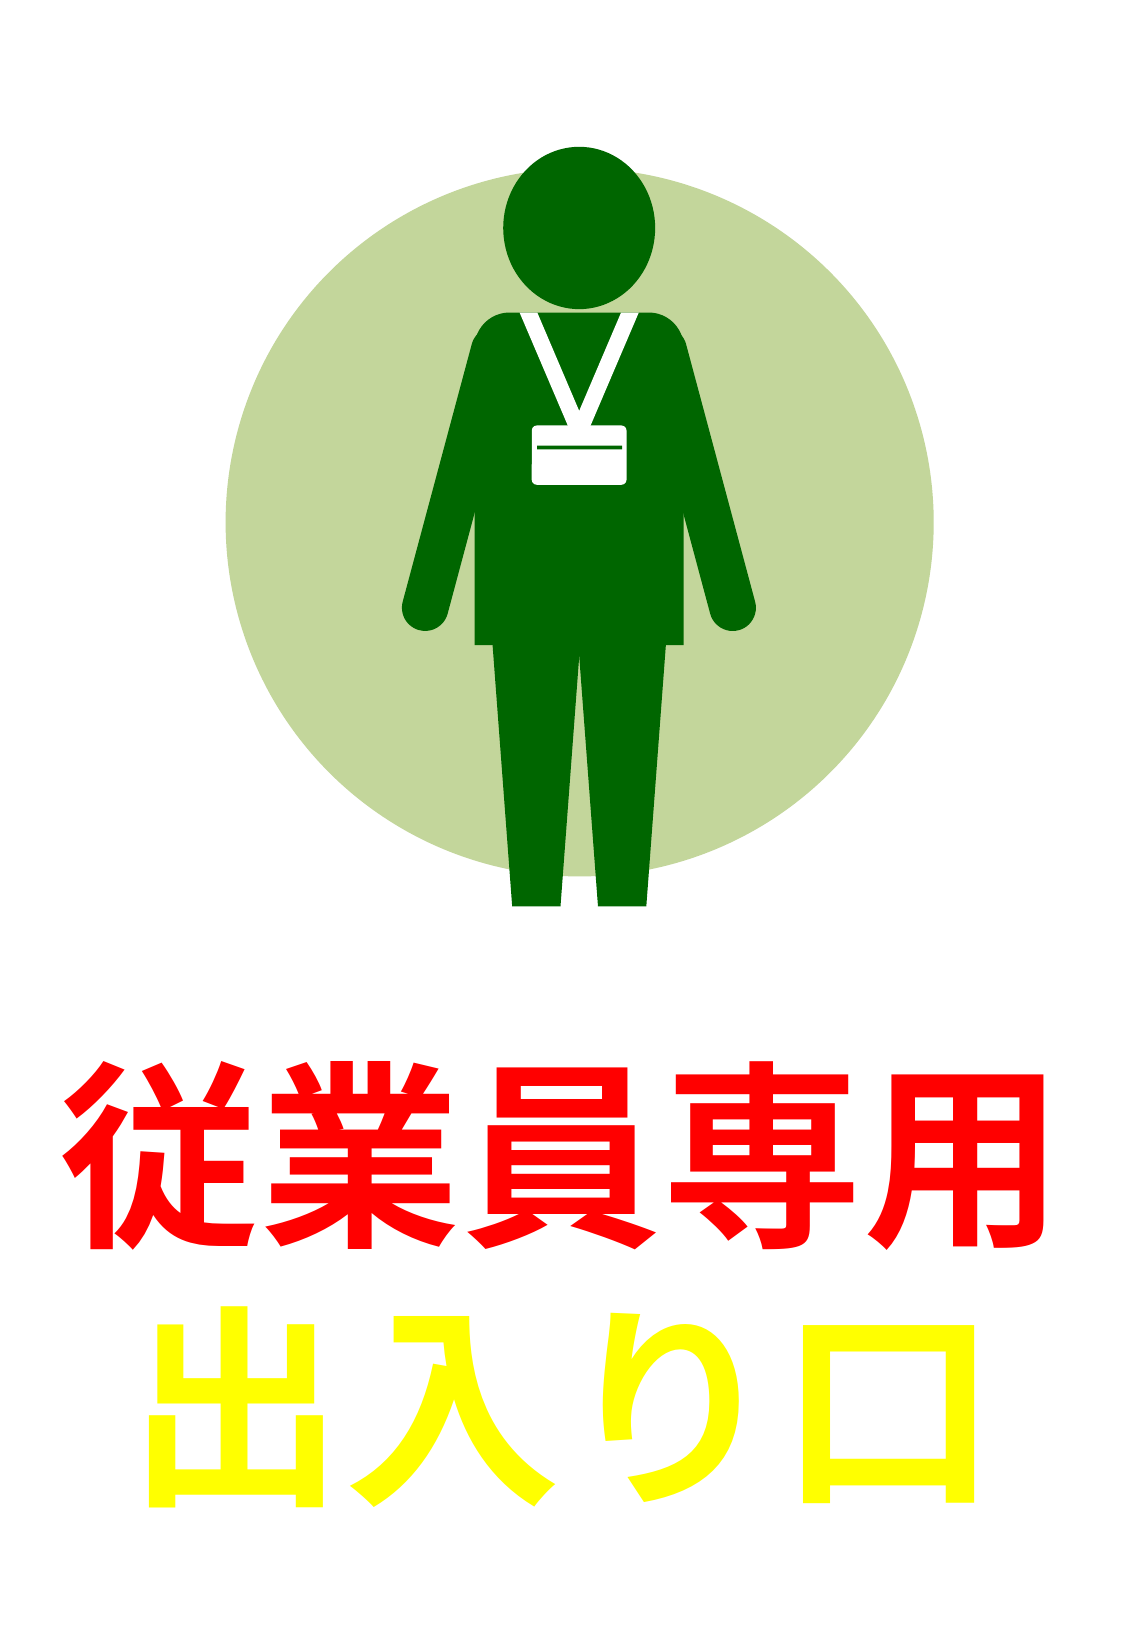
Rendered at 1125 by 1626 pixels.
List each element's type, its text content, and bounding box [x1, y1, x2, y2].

text_box 従業員専用 出入り口 [0, 1024, 1125, 1539]
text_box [225, 146, 934, 907]
